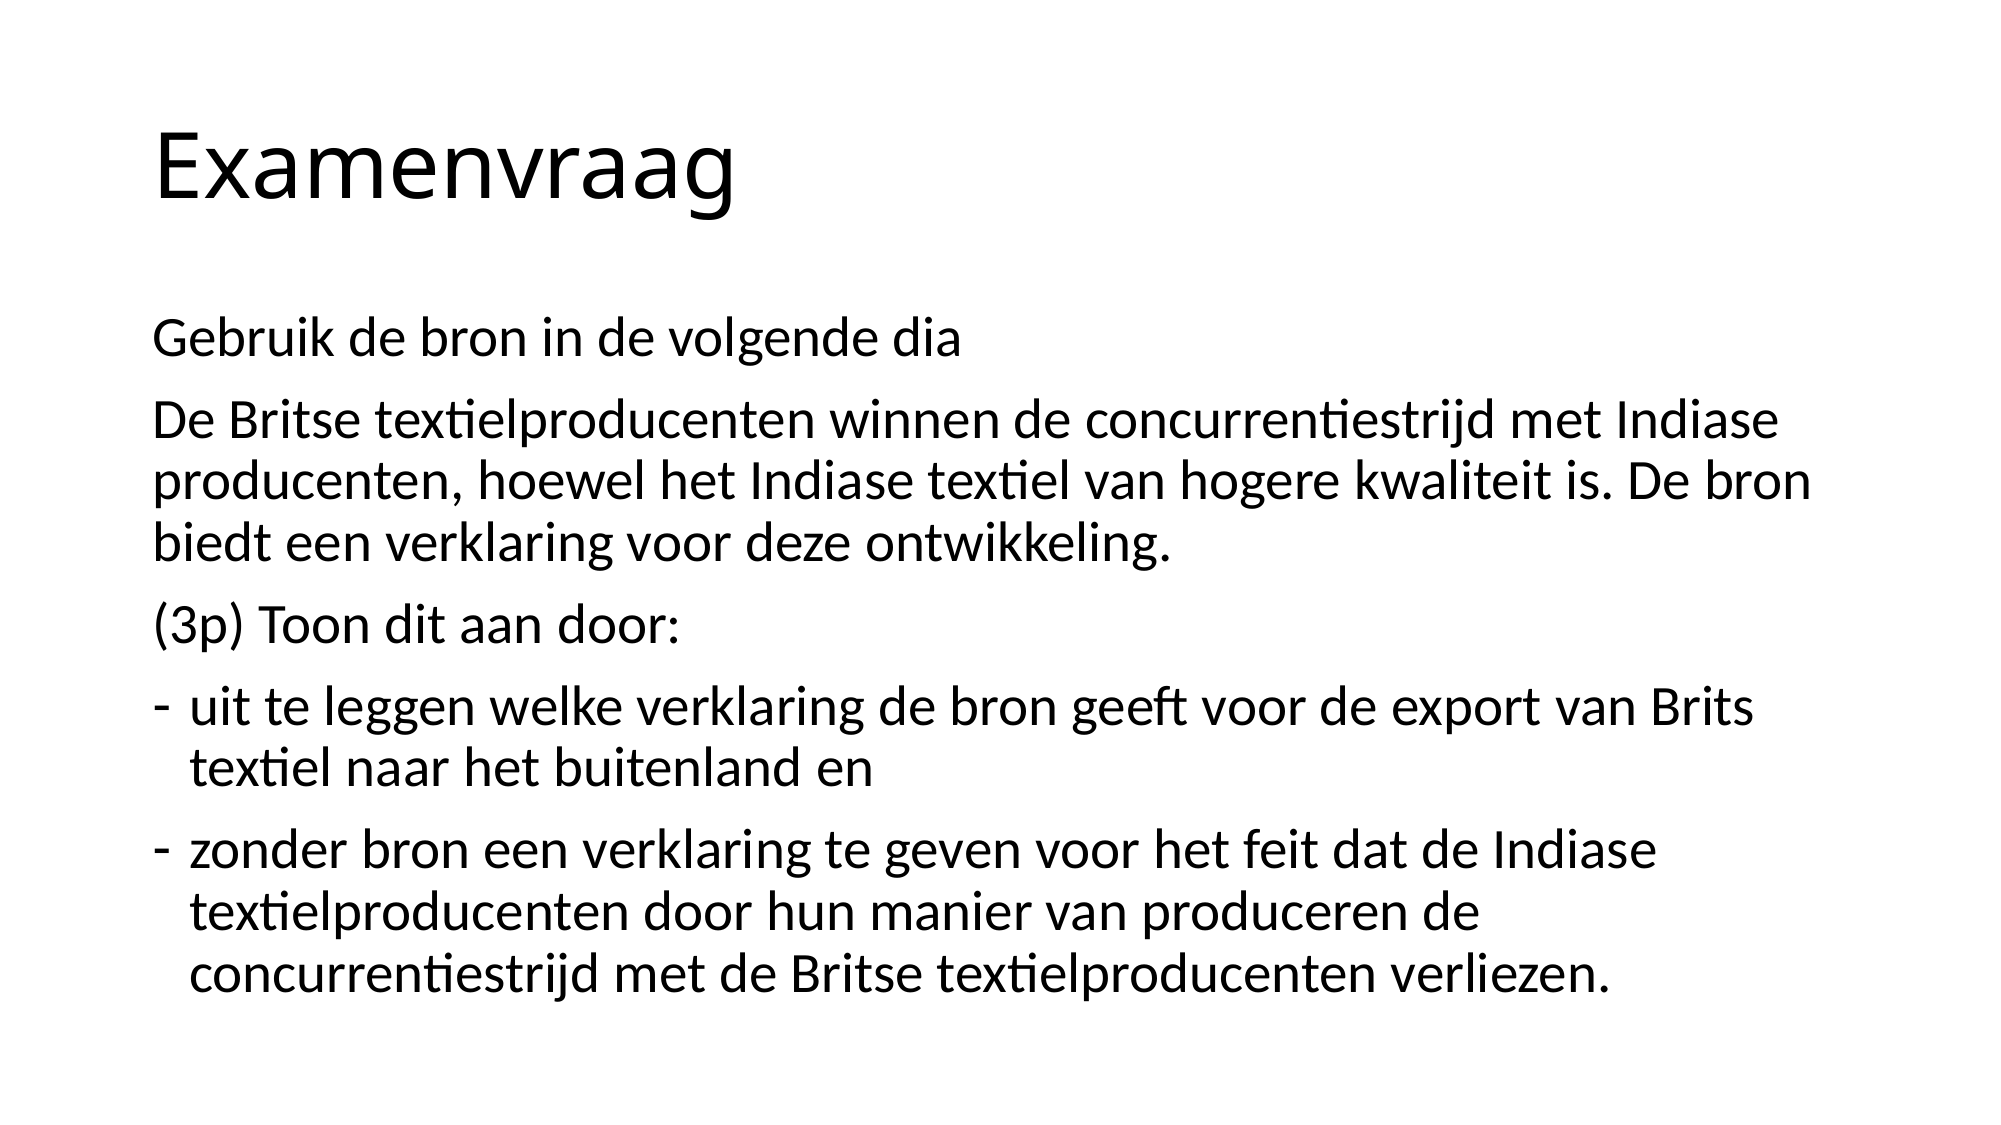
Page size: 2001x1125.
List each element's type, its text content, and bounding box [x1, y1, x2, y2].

list Gebruik de bron in de volgende dia De Britse textielproducenten winnen de concurrentiestrijd met Indiase producenten, hoewel het Indiase textiel van hogere kwaliteit is. De bron biedt een verklaring voor deze ontwikkeling. (3p) Toon dit aan door: uit te leggen welke verklaring de bron geeft voor de export van Brits textiel naar het buitenland en zonder bron een verklaring te geven voor het feit dat de Indiase textielproducenten door hun manier van produceren de concurrentiestrijd met de Britse textielproducenten verliezen. [137, 299, 1863, 1014]
title Examenvraag [137, 59, 1863, 278]
